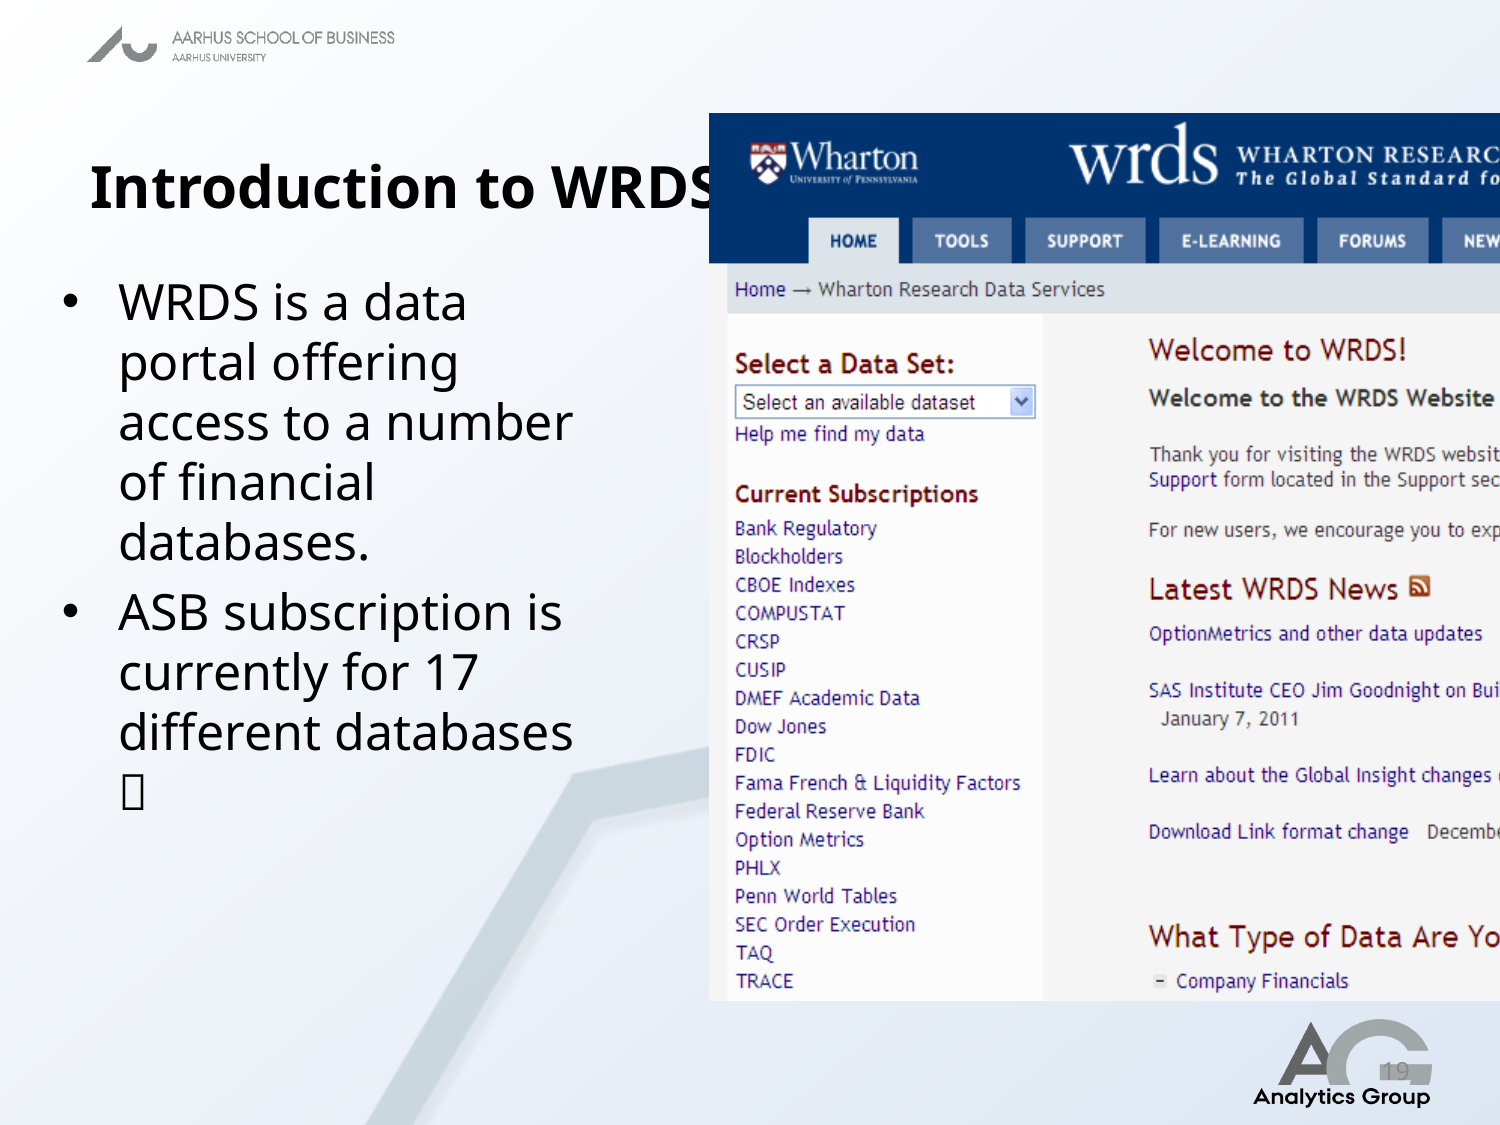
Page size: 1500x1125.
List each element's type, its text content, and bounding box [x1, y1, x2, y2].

picture [82, 23, 399, 66]
title Introduction to WRDS [75, 137, 703, 233]
slide_number 19 [1074, 1042, 1425, 1103]
list WRDS is a data portal offering access to a number of financial databases. ASB subscription is currently for 17 different databases  [46, 262, 632, 1005]
picture [708, 113, 1500, 1001]
